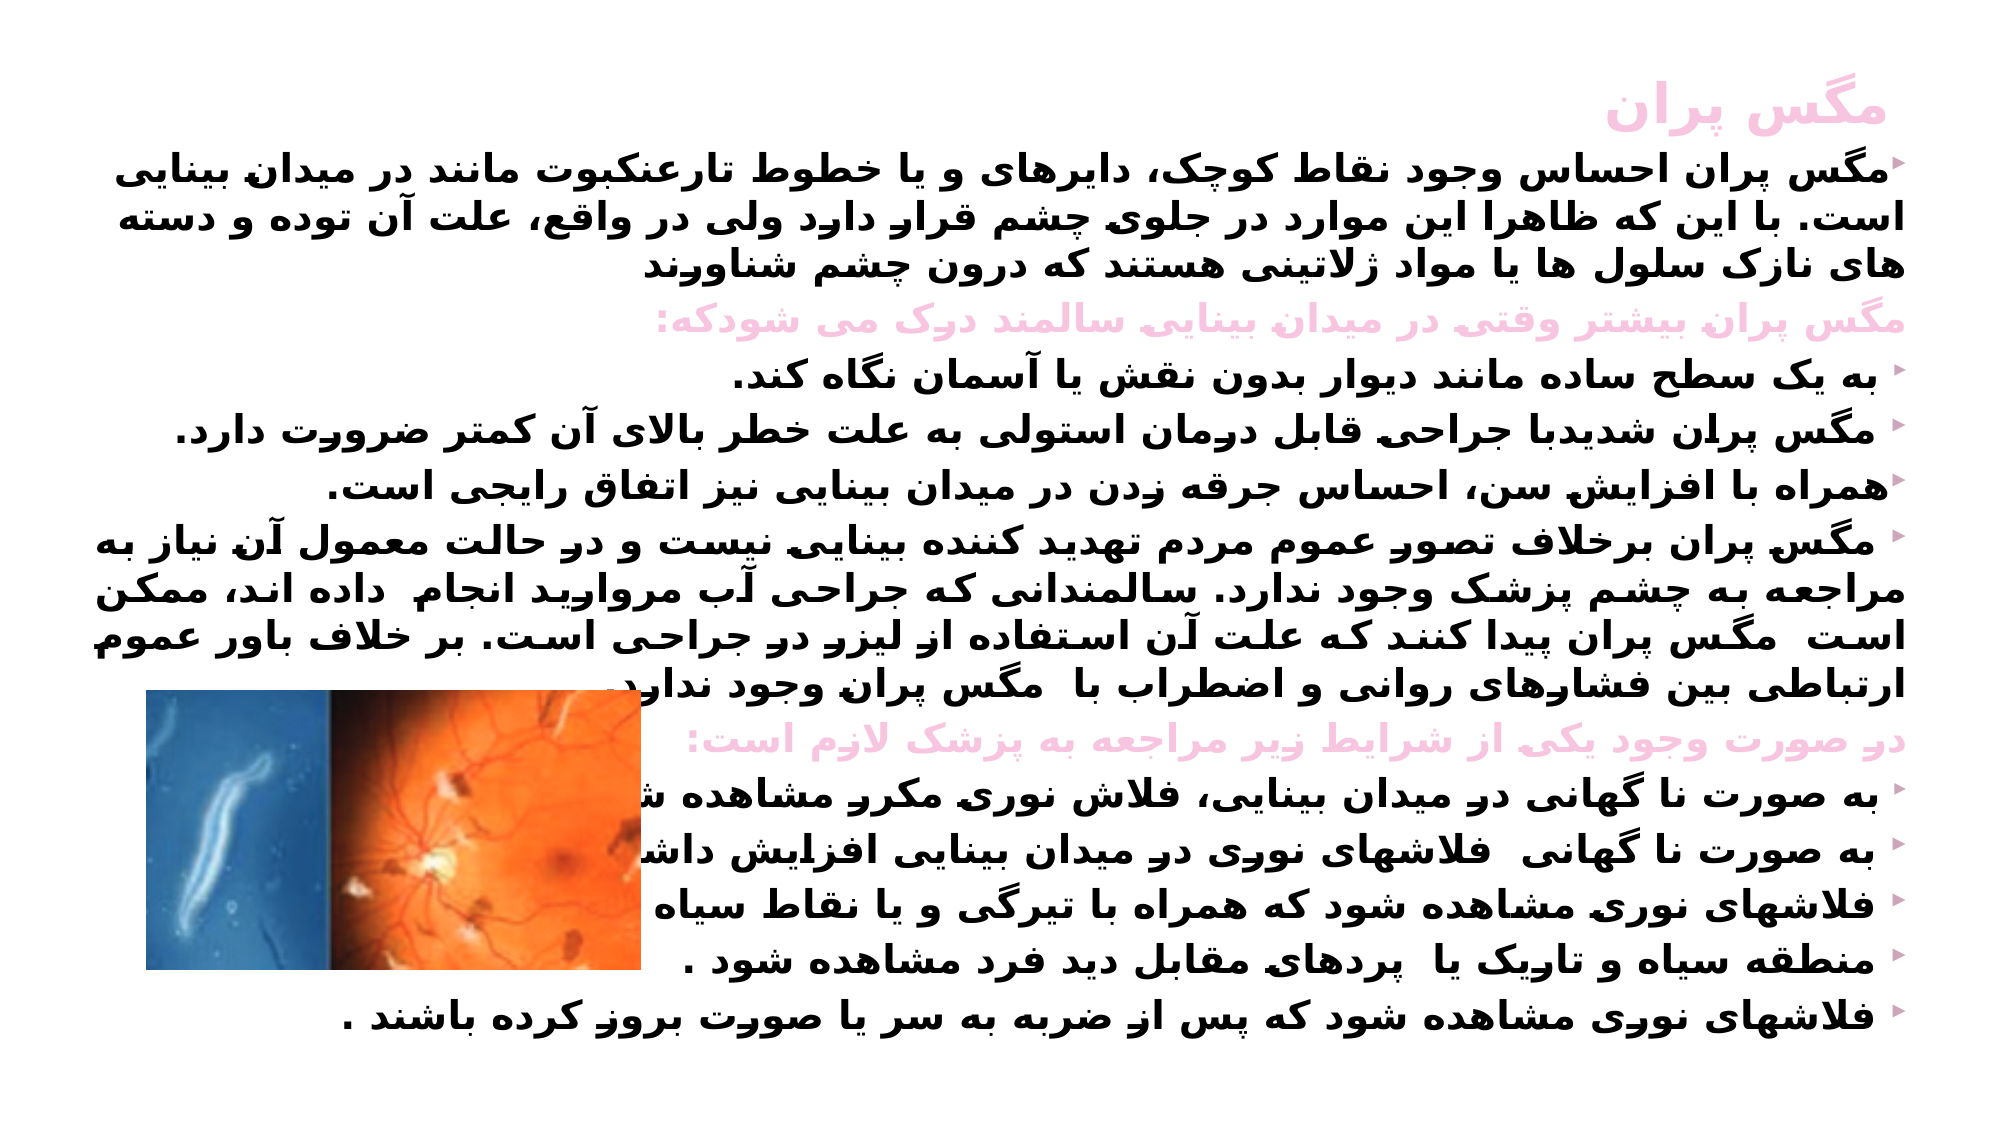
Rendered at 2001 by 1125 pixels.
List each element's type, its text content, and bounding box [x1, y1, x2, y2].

subtitle مگس پران مگس پران احساس وجود نقاط کوچک، دایرهای و یا خطوط تارعنکبوت مانند در میدان بینایی است. با این که ظاهرا این موارد در جلوی چشم قرار دارد ولی در واقع، علت آن توده و دسته های نازک سلول ها یا مواد ژلاتینی هستند که درون چشم شناورند مگس پران بیشتر وقتی در میدان بینایی سالمند درک می شودکه: به یک سطح ساده مانند دیوار بدون نقش یا آسمان نگاه کند. مگس پران شدیدبا جراحی قابل درمان استولی به علت خطر بالای آن کمتر ضرورت دارد. همراه با افزایش سن، احساس جرقه زدن در میدان بینایی نیز اتفاق رایجی است. مگس پران برخلاف تصور عموم مردم تهدید کننده بینایی نیست و در حالت معمول آن نیاز به مراجعه به چشم پزشک وجود ندارد. سالمندانی که جراحی آب مروارید انجام داده اند، ممکن است مگس پران پیدا کنند که علت آن استفاده از لیزر در جراحی است. بر خلاف باور عموم ارتباطی بین فشارهای روانی و اضطراب با مگس پران وجود ندارد. در صورت وجود یکی از شرایط زیر مراجعه به پزشک لازم است: به صورت نا گهانی در میدان بینایی، فلاش نوری مکرر مشاهده شود . به صورت نا گهانی فلاشهای نوری در میدان بینایی افزایش داشته باشد. فلاشهای نوری مشاهده شود که همراه با تیرگی و یا نقاط سیاه است. منطقه سیاه و تاریک یا پردهای مقابل دید فرد مشاهده شود . فلاشهای نوری مشاهده شود که پس از ضربه به سر یا صورت بروز کرده باشند . [79, 61, 1923, 1058]
picture [146, 690, 641, 970]
